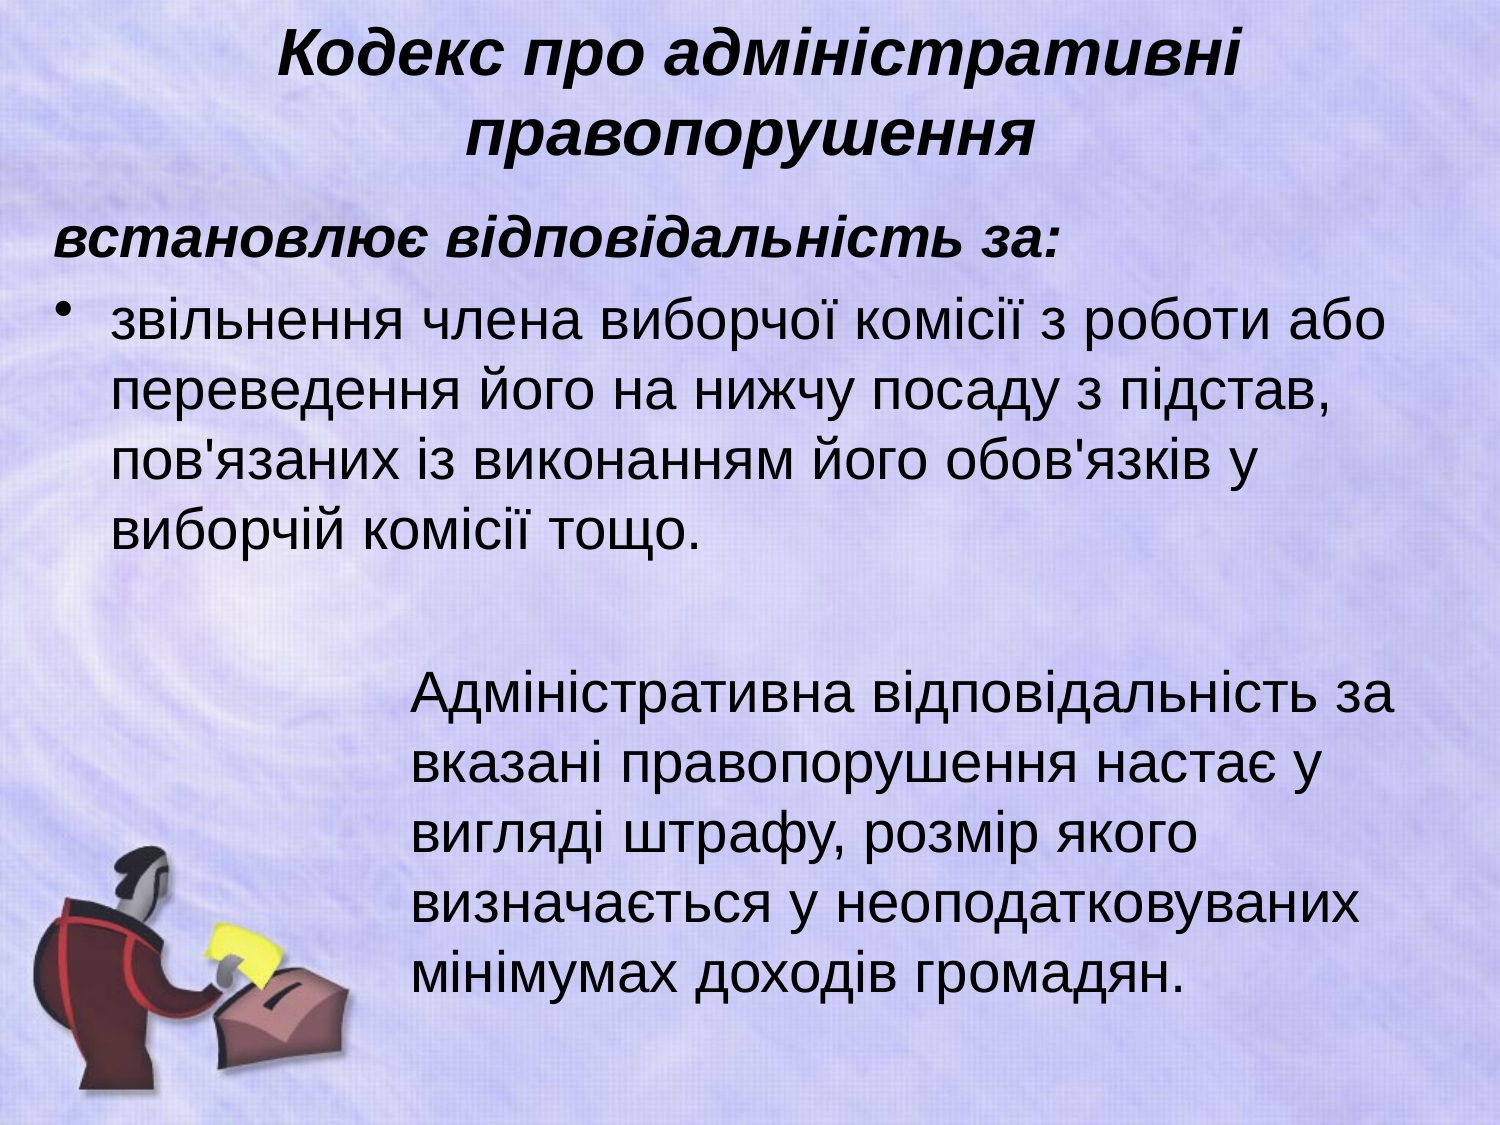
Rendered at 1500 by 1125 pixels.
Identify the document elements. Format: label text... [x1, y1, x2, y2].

list встановлює відповідальність за: звільнення члена виборчої комісії з роботи або переведення його на нижчу посаду з підстав, пов'язаних із виконанням його обов'язків у виборчій комісії тощо. Адміністративна відповідальність за вказані правопорушення настає у вигляді штрафу, розмір якого визначається у неоподатковуваних мінімумах доходів громадян. [38, 191, 1480, 942]
picture [0, 0, 1500, 1125]
title Кодекс про адміністративні правопорушення [40, 0, 1480, 177]
